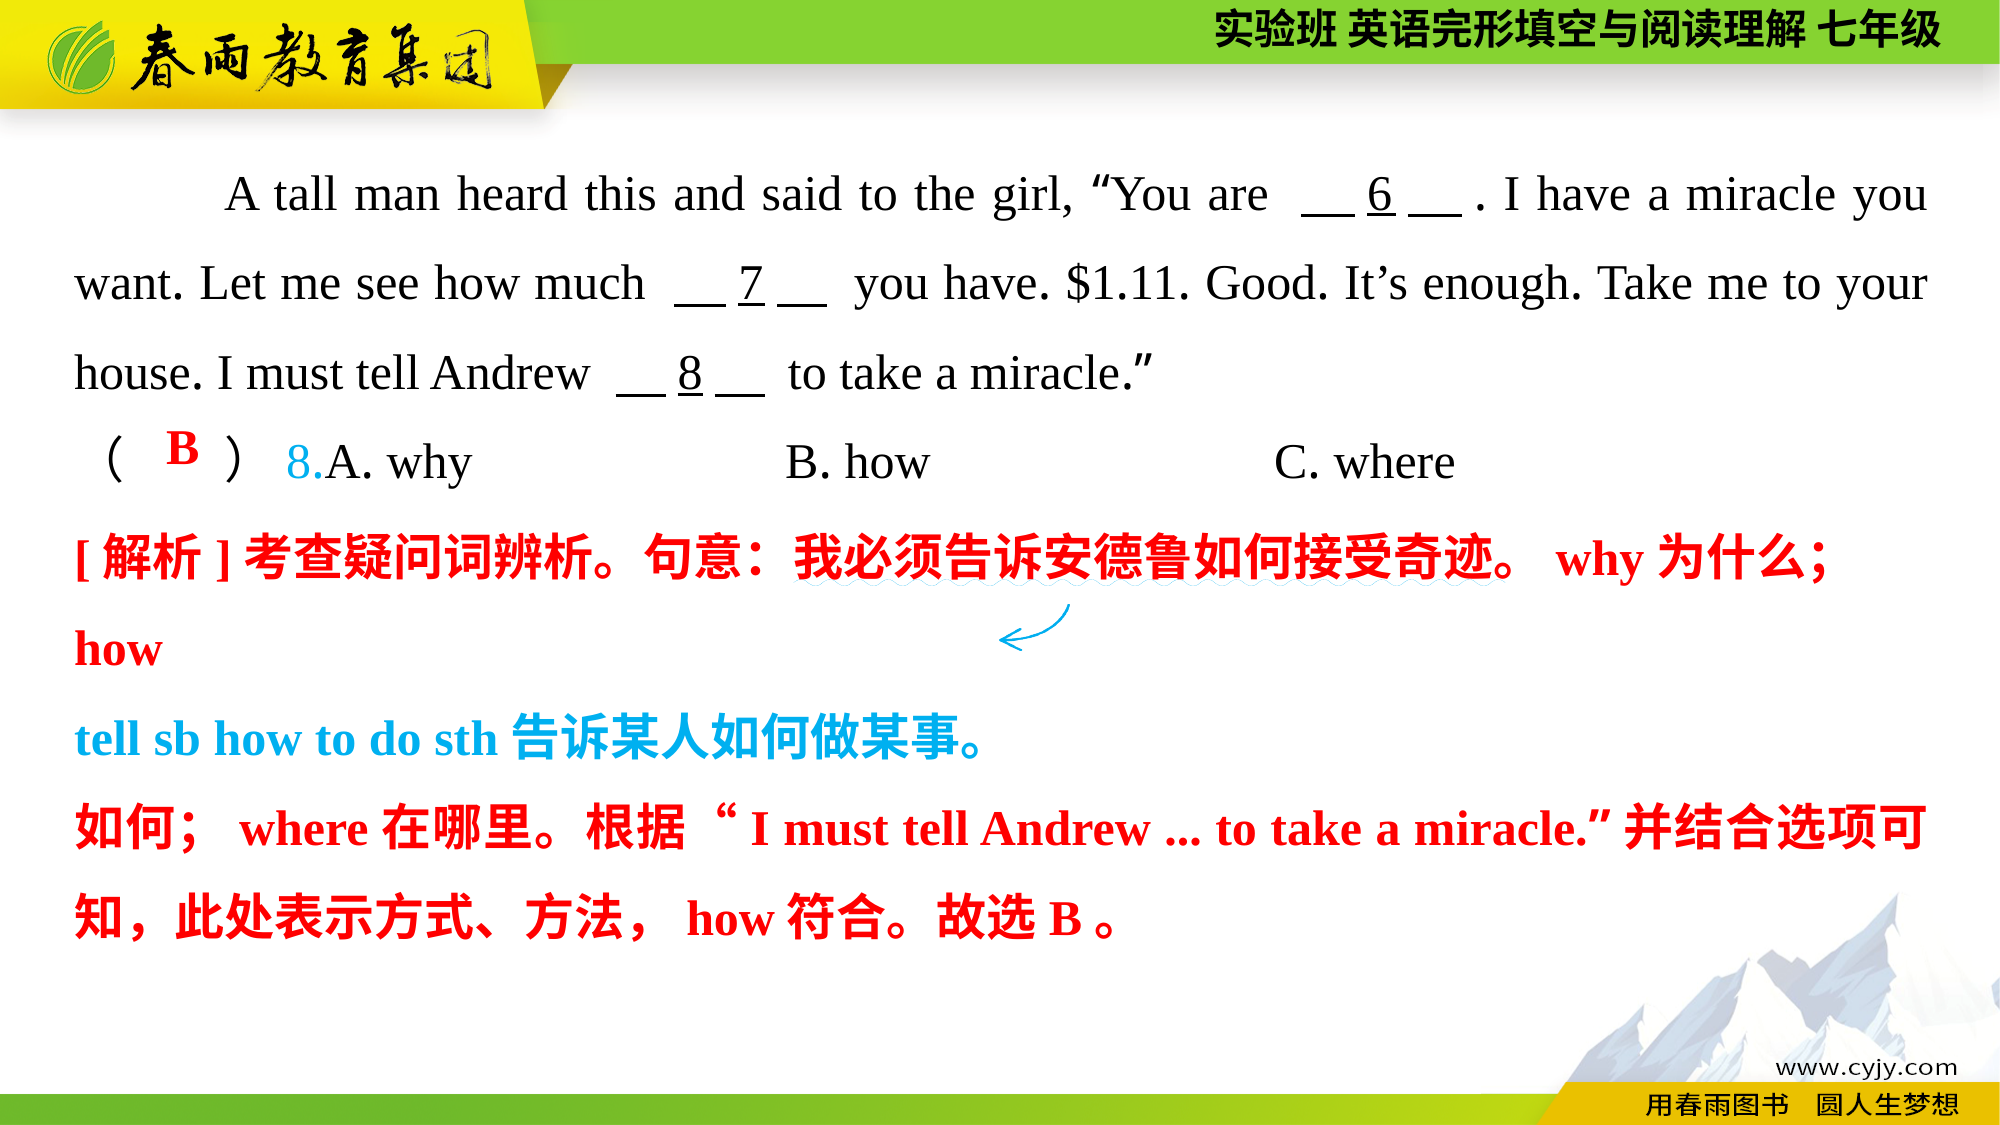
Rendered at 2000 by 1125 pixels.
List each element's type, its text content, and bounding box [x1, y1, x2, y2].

picture [0, 0, 2000, 1125]
text_box [解析]考查疑问词辨析。句意：我必须告诉安德鲁如何接受奇迹。why为什么；how tell sb how to do sth告诉某人如何做某事。 如何；where在哪里。根据“I must tell Andrew ... to take a miracle.”并结合选项可知，此处表示方式、方法，how符合。故选B。 [59, 487, 1944, 953]
text_box B [151, 407, 215, 483]
list A tall man heard this and said to the girl, “You are 6 . I have a miracle you want. Let me see how much 7 you have. $1.11. Good. It’s enough. Take me to your house. I must tell Andrew 8 to take a miracle.” [59, 122, 1944, 391]
text_box （ ）8.A. why B. how C. where [59, 391, 1944, 487]
